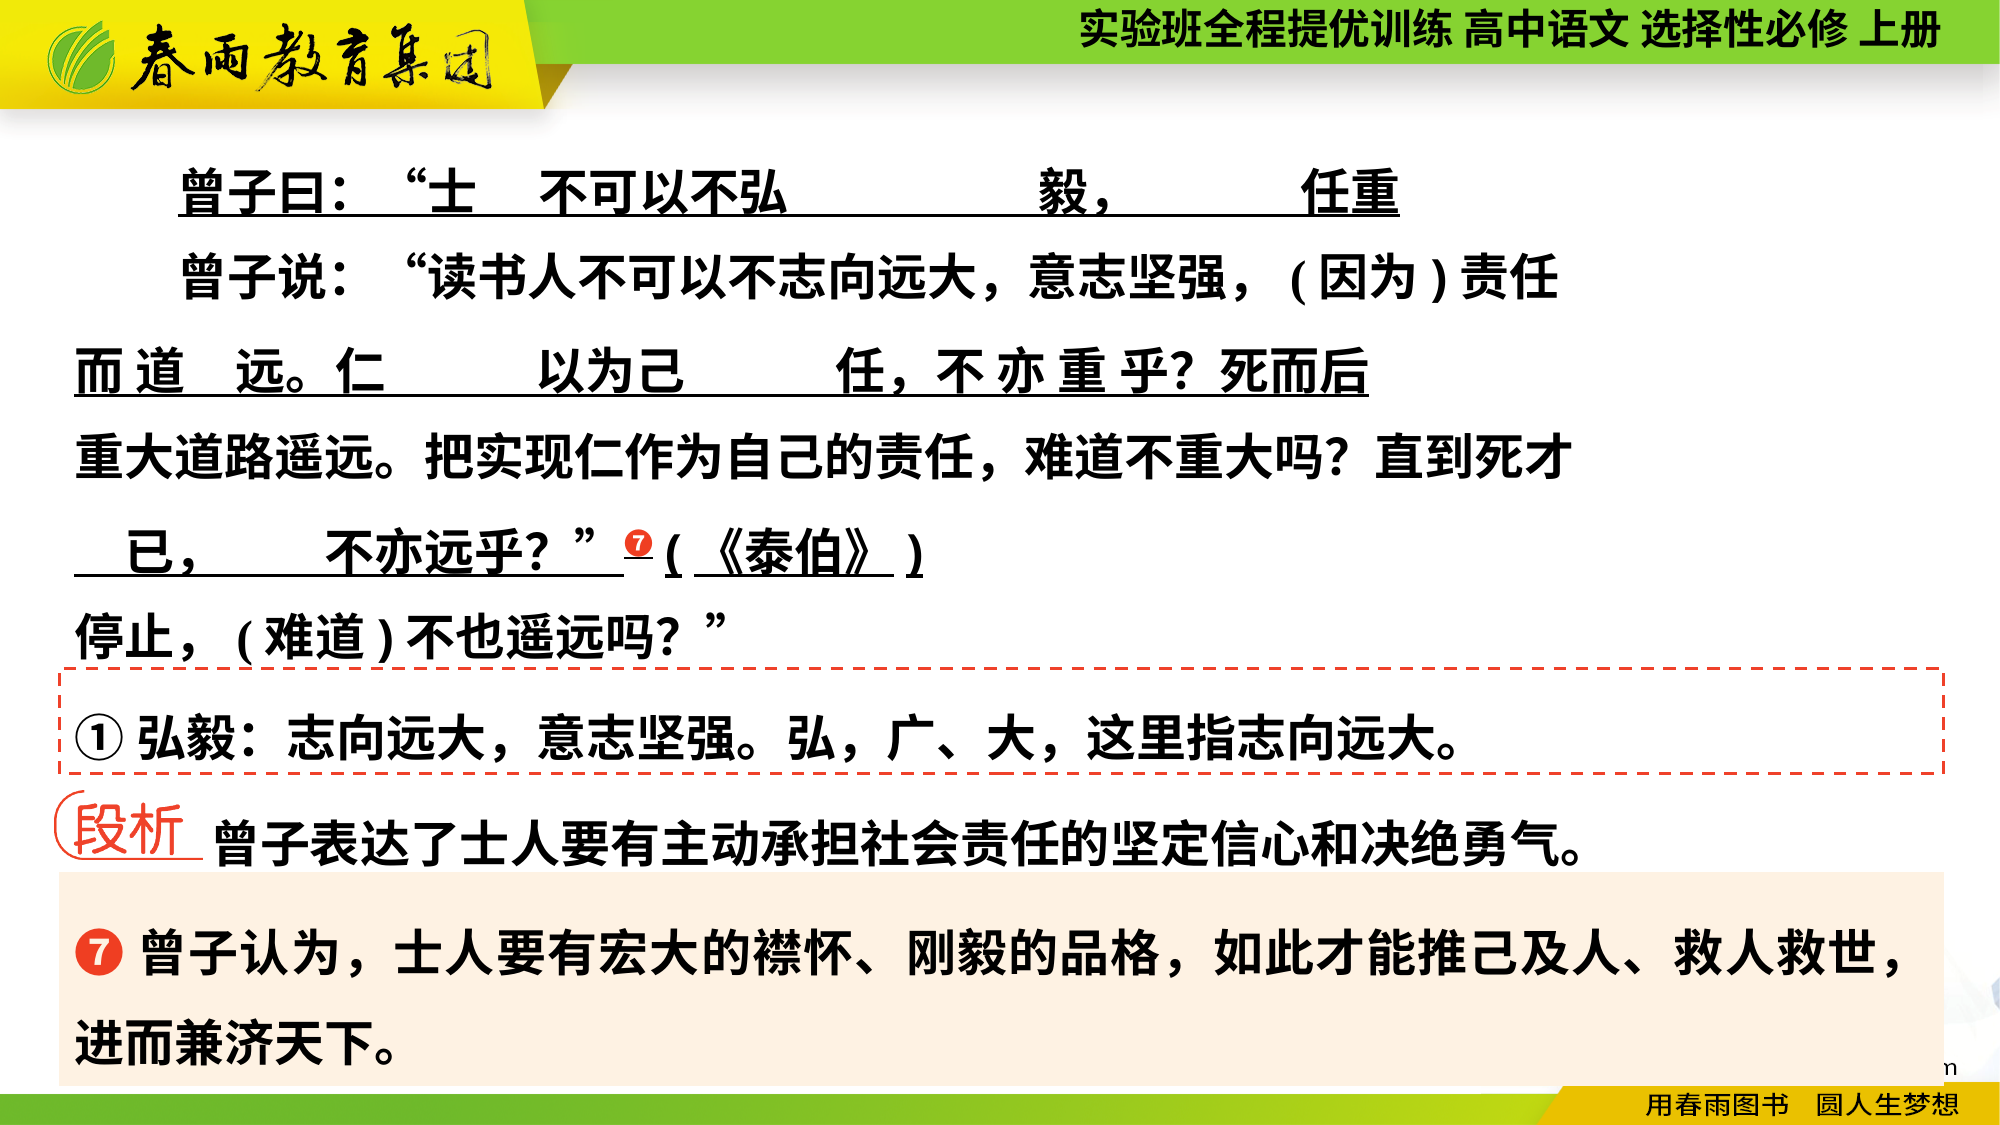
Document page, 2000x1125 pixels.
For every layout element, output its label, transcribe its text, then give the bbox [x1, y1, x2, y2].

text_box ①弘毅：志向远大，意志坚强。弘，广、大，这里指志向远大。 [59, 668, 1944, 774]
text_box 曾子表达了士人要有主动承担社会责任的坚定信心和决绝勇气。 [59, 775, 1944, 872]
picture [0, 0, 2000, 1125]
text_box 曾子说：“读书人不可以不志向远大，意志坚强，(因为)责任 重大道路遥远。把实现仁作为自己的责任，难道不重大吗？直到死才 停止，(难道)不也遥远吗？” [59, 208, 1944, 668]
